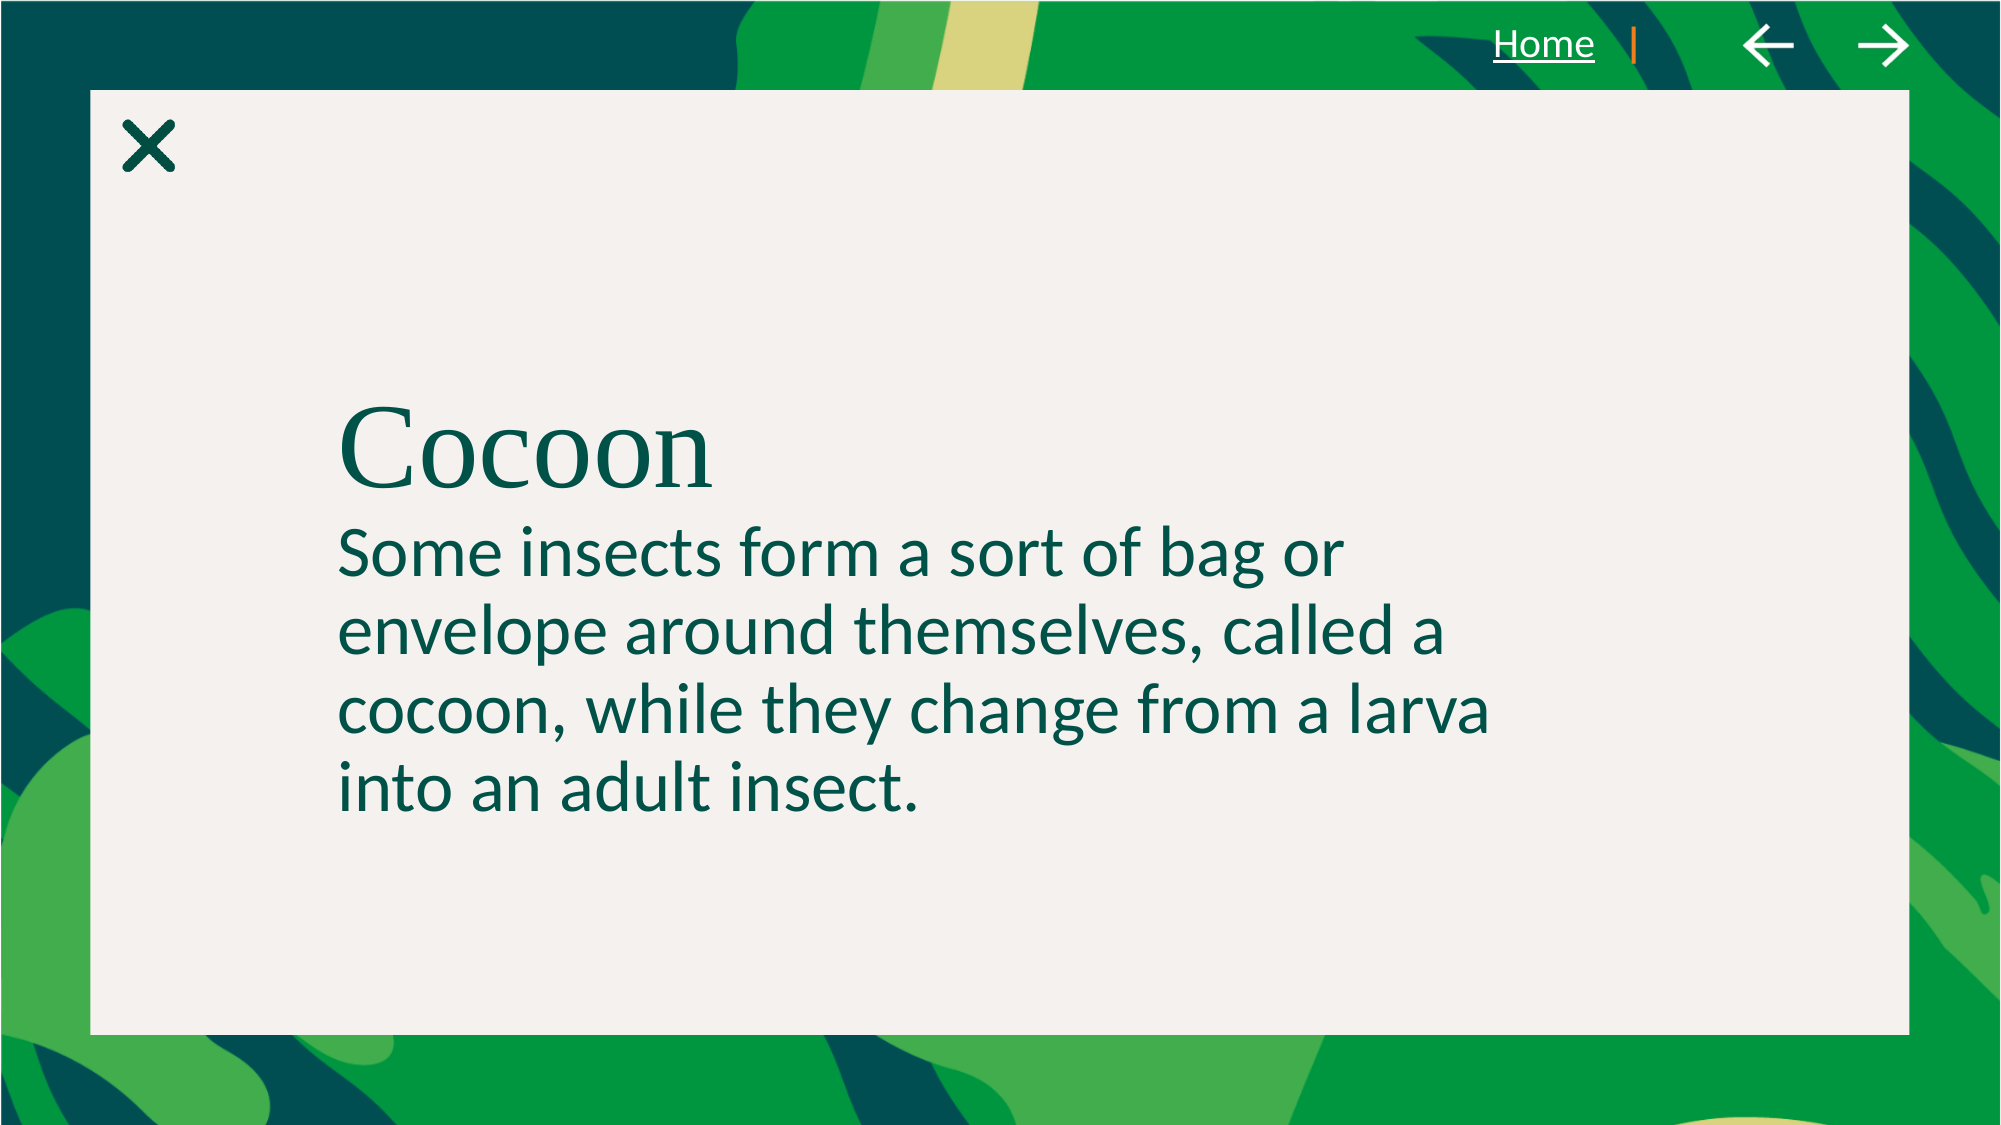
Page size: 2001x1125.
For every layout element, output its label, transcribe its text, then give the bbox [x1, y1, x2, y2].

title Cocoon Some insects form a sort of bag or envelope around themselves, called a cocoon, while they change from a larva into an adult insect. [322, 345, 437, 836]
text_box [89, 89, 437, 1036]
text_box Home | [1563, 25, 1682, 74]
picture [3, 0, 2001, 1125]
text_box [1563, 89, 1911, 1036]
